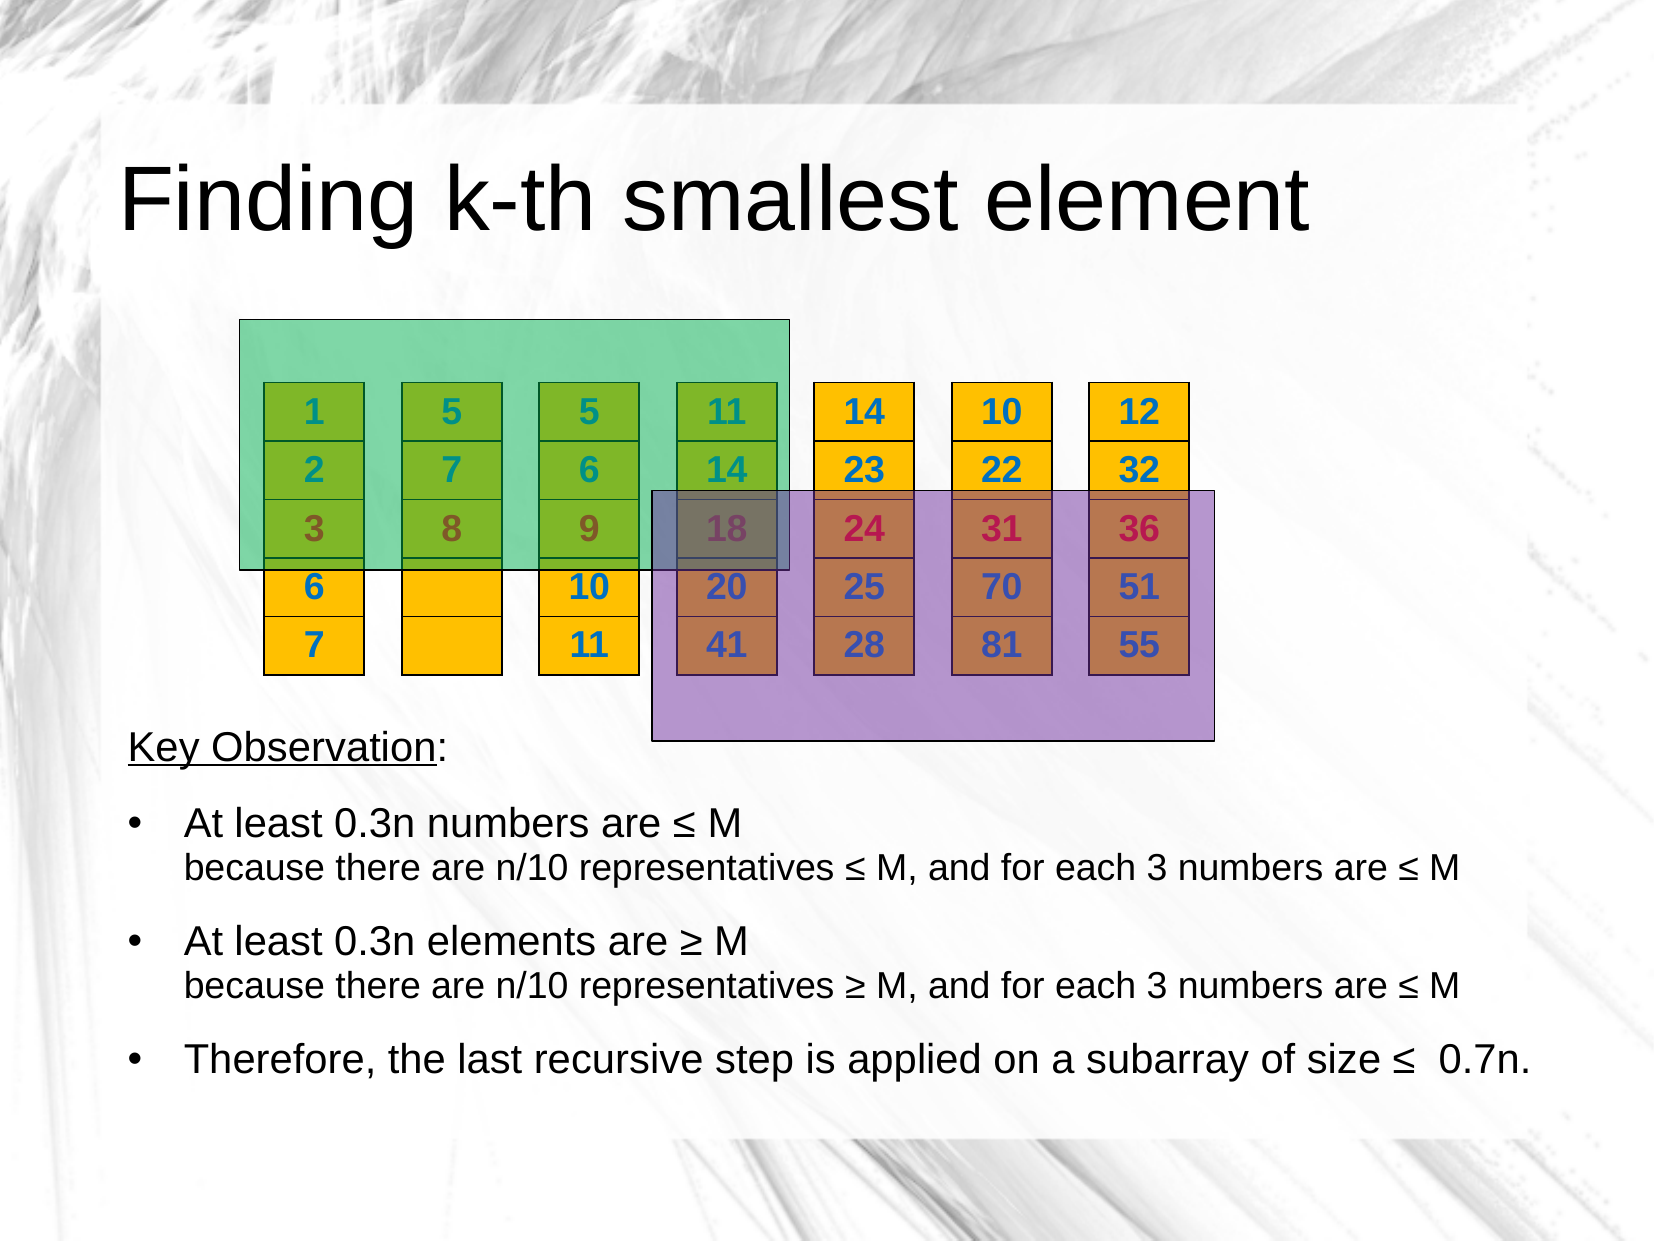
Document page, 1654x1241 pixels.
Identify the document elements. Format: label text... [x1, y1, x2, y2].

table_cell 6 [265, 570, 363, 616]
text_box [239, 319, 790, 570]
table_cell 10 [540, 570, 638, 616]
text_box [651, 490, 1215, 741]
table_cell 11 [540, 617, 638, 674]
table_cell 23 [815, 442, 913, 490]
picture [0, 0, 1654, 1241]
table_cell 32 [1090, 442, 1188, 490]
table_header 12 [1090, 383, 1188, 440]
table_cell 22 [953, 442, 1051, 490]
title Finding k-th smallest element [118, 93, 1506, 299]
table_cell [403, 617, 501, 674]
table_cell 7 [265, 617, 363, 674]
list Key Observation: At least 0.3n numbers are ≤ M because there are n/10 representatives ≤ M, and for each 3 numbers are ≤ M At least 0.3n elements are ≥ M because there are n/10 representatives ≥ M, and for each 3 numbers are ≤ M Therefore, the last recursive step is applied on a subarray of size ≤ 0.7n. [118, 319, 1571, 1109]
table_header 14 [815, 383, 913, 440]
table_cell [403, 570, 501, 616]
table_header 10 [953, 383, 1051, 440]
